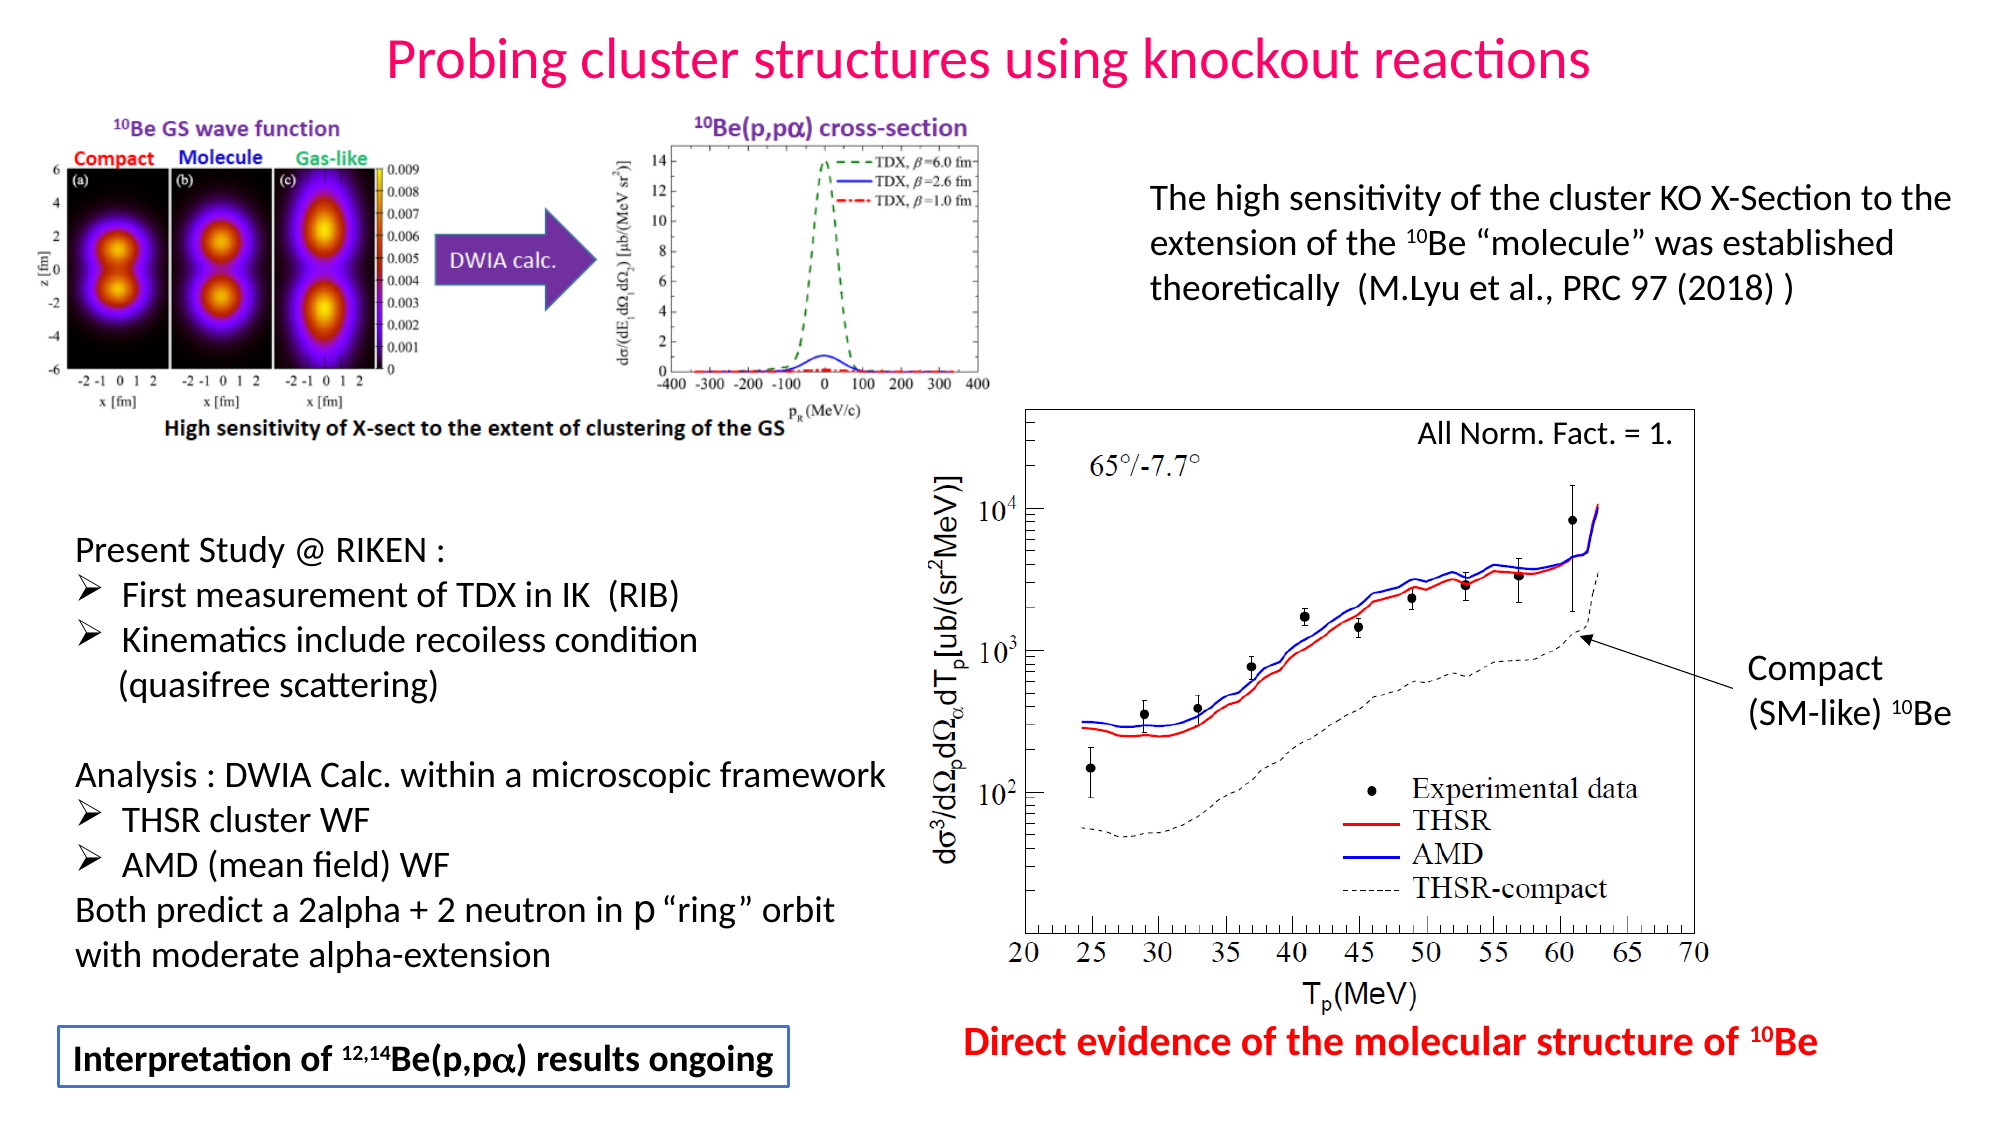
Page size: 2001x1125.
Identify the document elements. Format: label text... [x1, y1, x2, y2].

text_box Present Study @ RIKEN : First measurement of TDX in IK (RIB) Kinematics include recoiless condition (quasifree scattering) Analysis : DWIA Calc. within a microscopic framework THSR cluster WF AMD (mean field) WF Both predict a 2alpha + 2 neutron in p “ring” orbit with moderate alpha-extension [60, 517, 902, 1073]
picture [18, 99, 1713, 1017]
text_box Direct evidence of the molecular structure of 10Be [948, 1006, 1834, 1071]
text_box Interpretation of 12,14Be(p,pa) results ongoing [58, 1026, 789, 1087]
text_box Compact (SM-like) 10Be [1732, 636, 1968, 741]
text_box The high sensitivity of the cluster KO X-Section to the extension of the 10Be “molecule” was established theoretically (M.Lyu et al., PRC 97 (2018) ) [1135, 165, 1977, 315]
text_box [1579, 635, 1730, 690]
text_box Probing cluster structures using knockout reactions [371, 13, 1620, 98]
